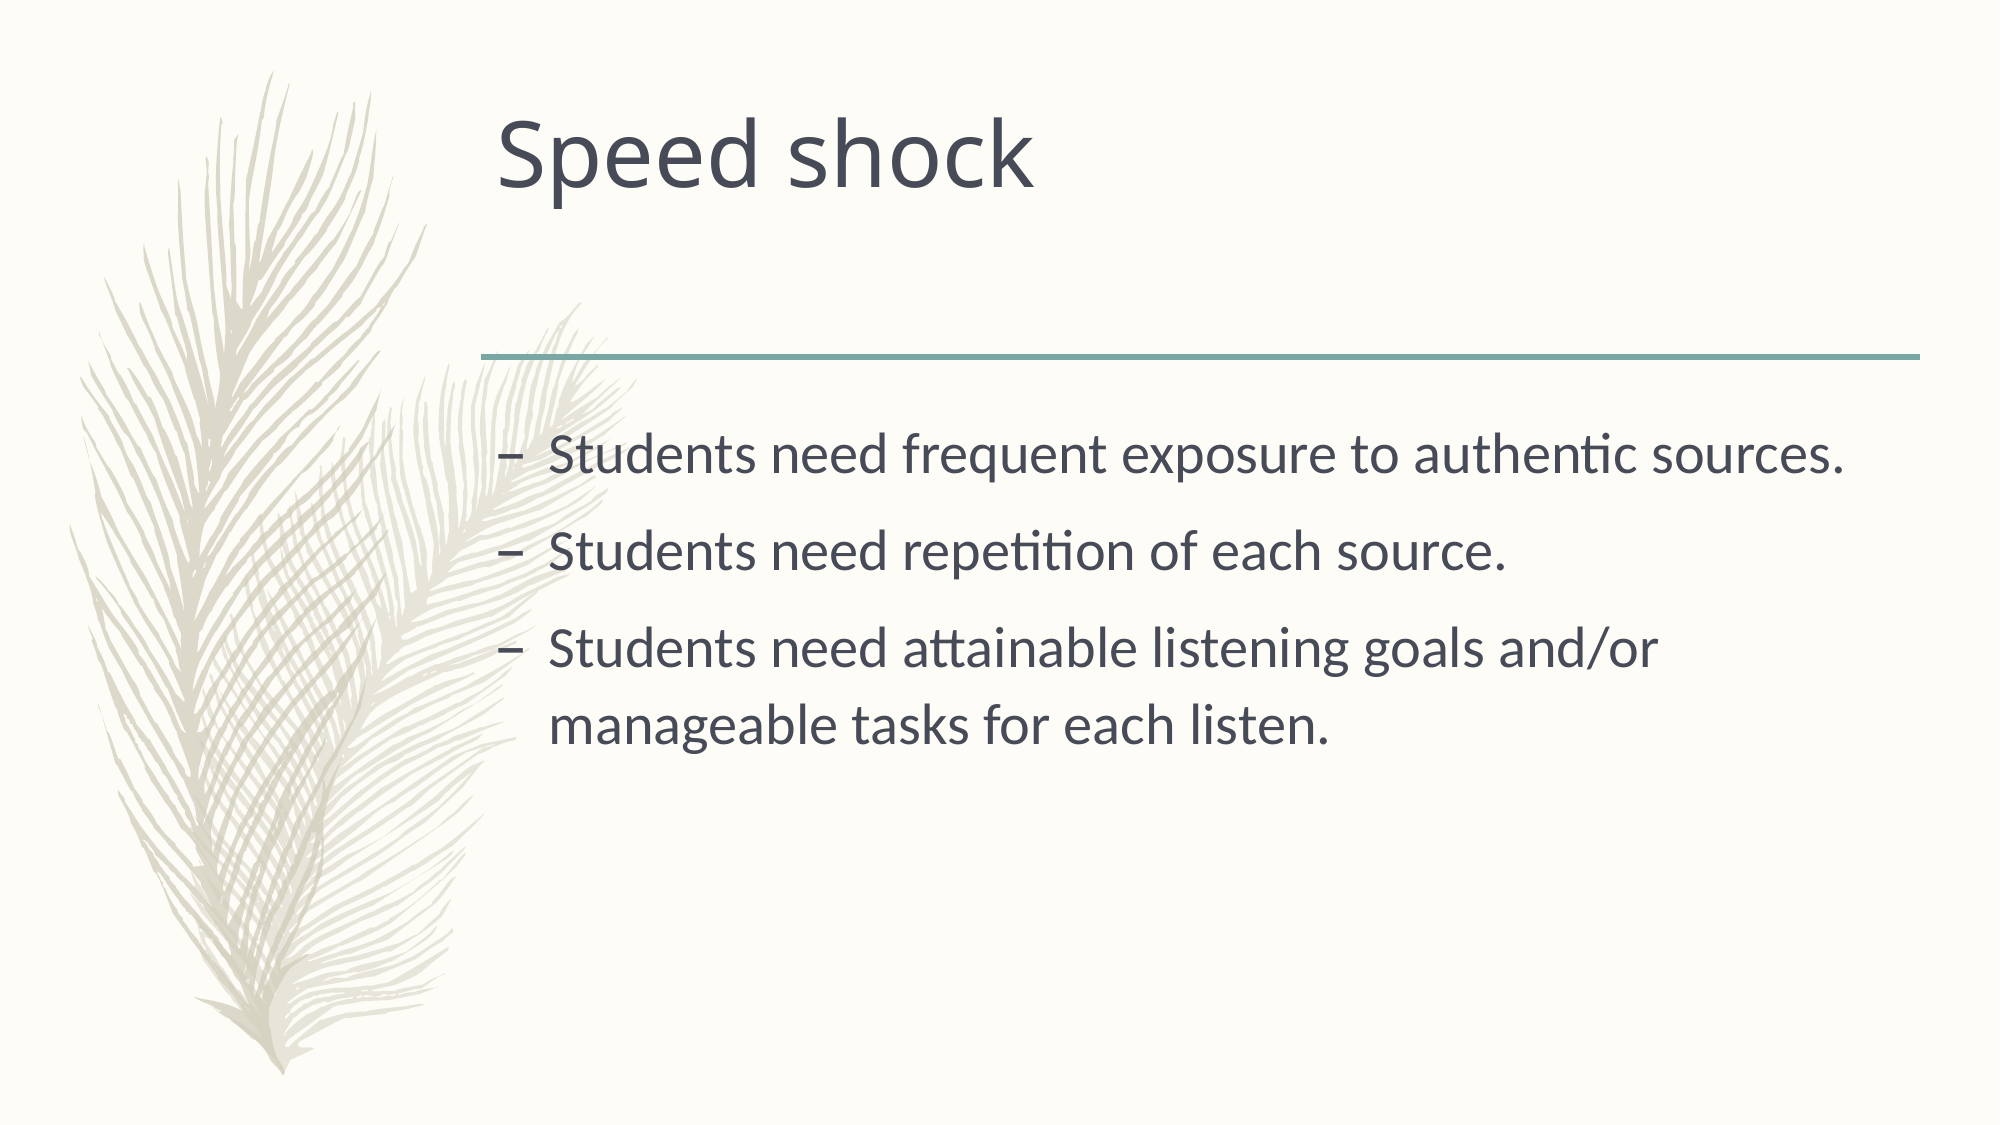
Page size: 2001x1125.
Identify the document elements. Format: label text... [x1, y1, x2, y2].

list Students need frequent exposure to authentic sources. Students need repetition of each source. Students need attainable listening goals and/or manageable tasks for each listen. [481, 399, 1920, 999]
title Speed shock [481, 93, 1920, 255]
